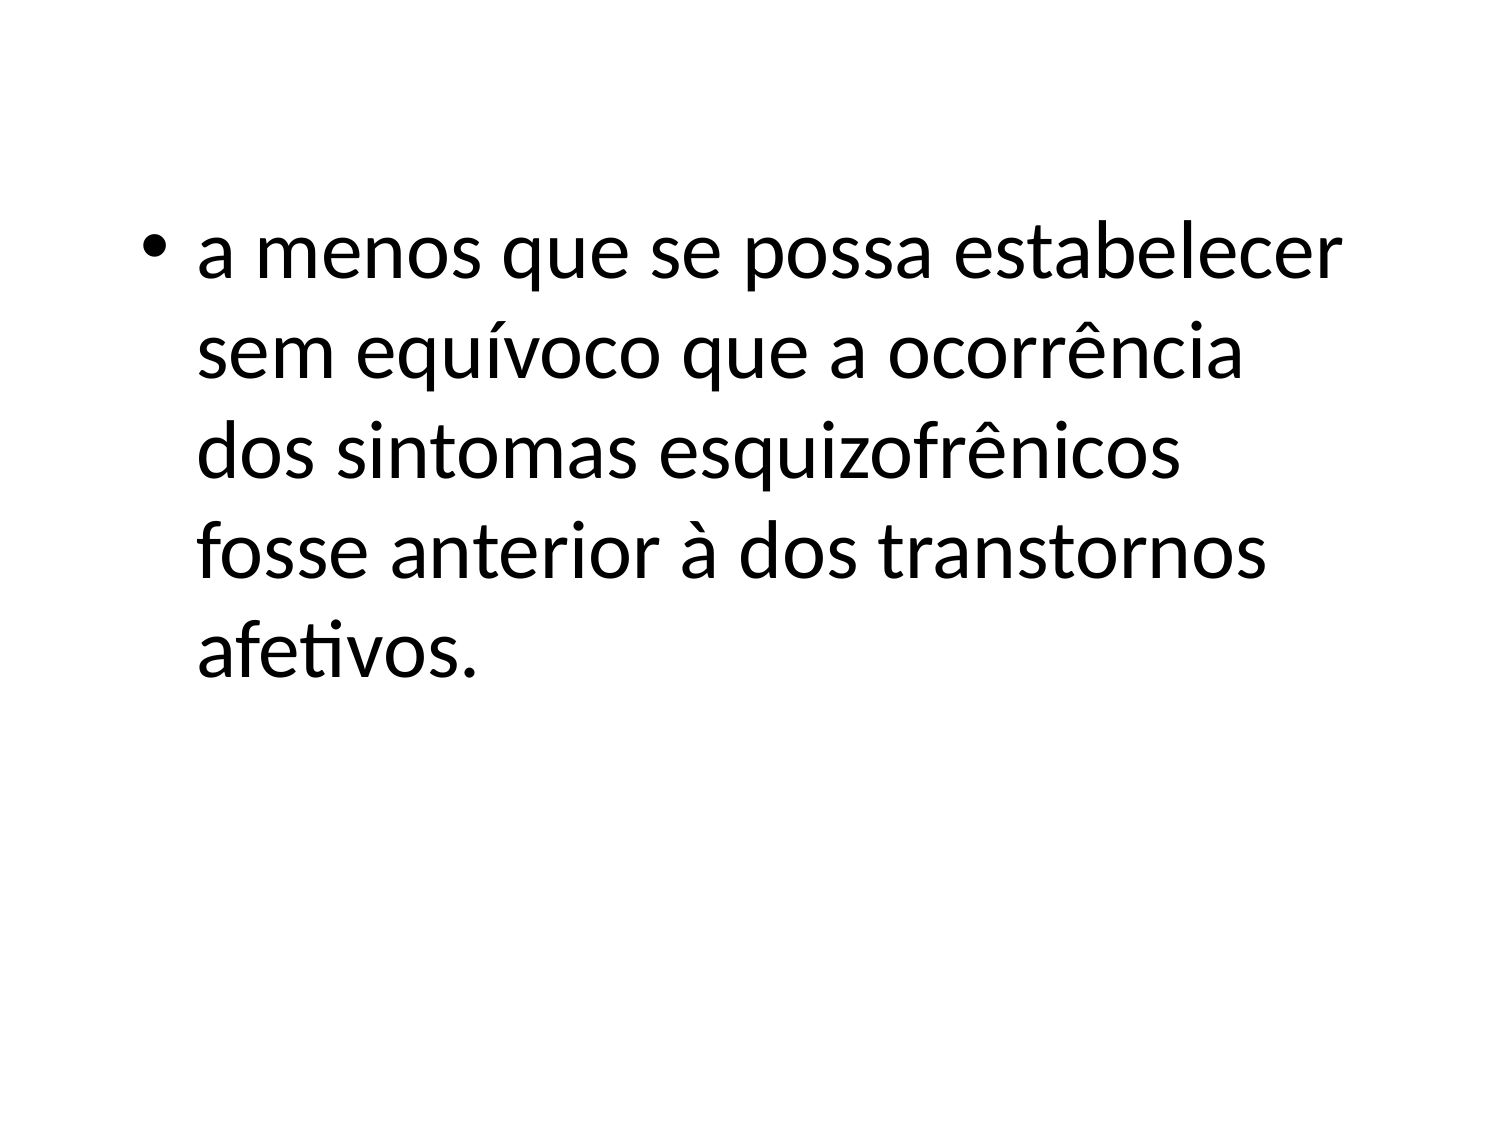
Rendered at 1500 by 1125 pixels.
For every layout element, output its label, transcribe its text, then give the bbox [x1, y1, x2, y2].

list a menos que se possa estabelecer sem equívoco que a ocorrência dos sintomas esquizofrênicos fosse anterior à dos transtornos afetivos. [125, 187, 1375, 1005]
